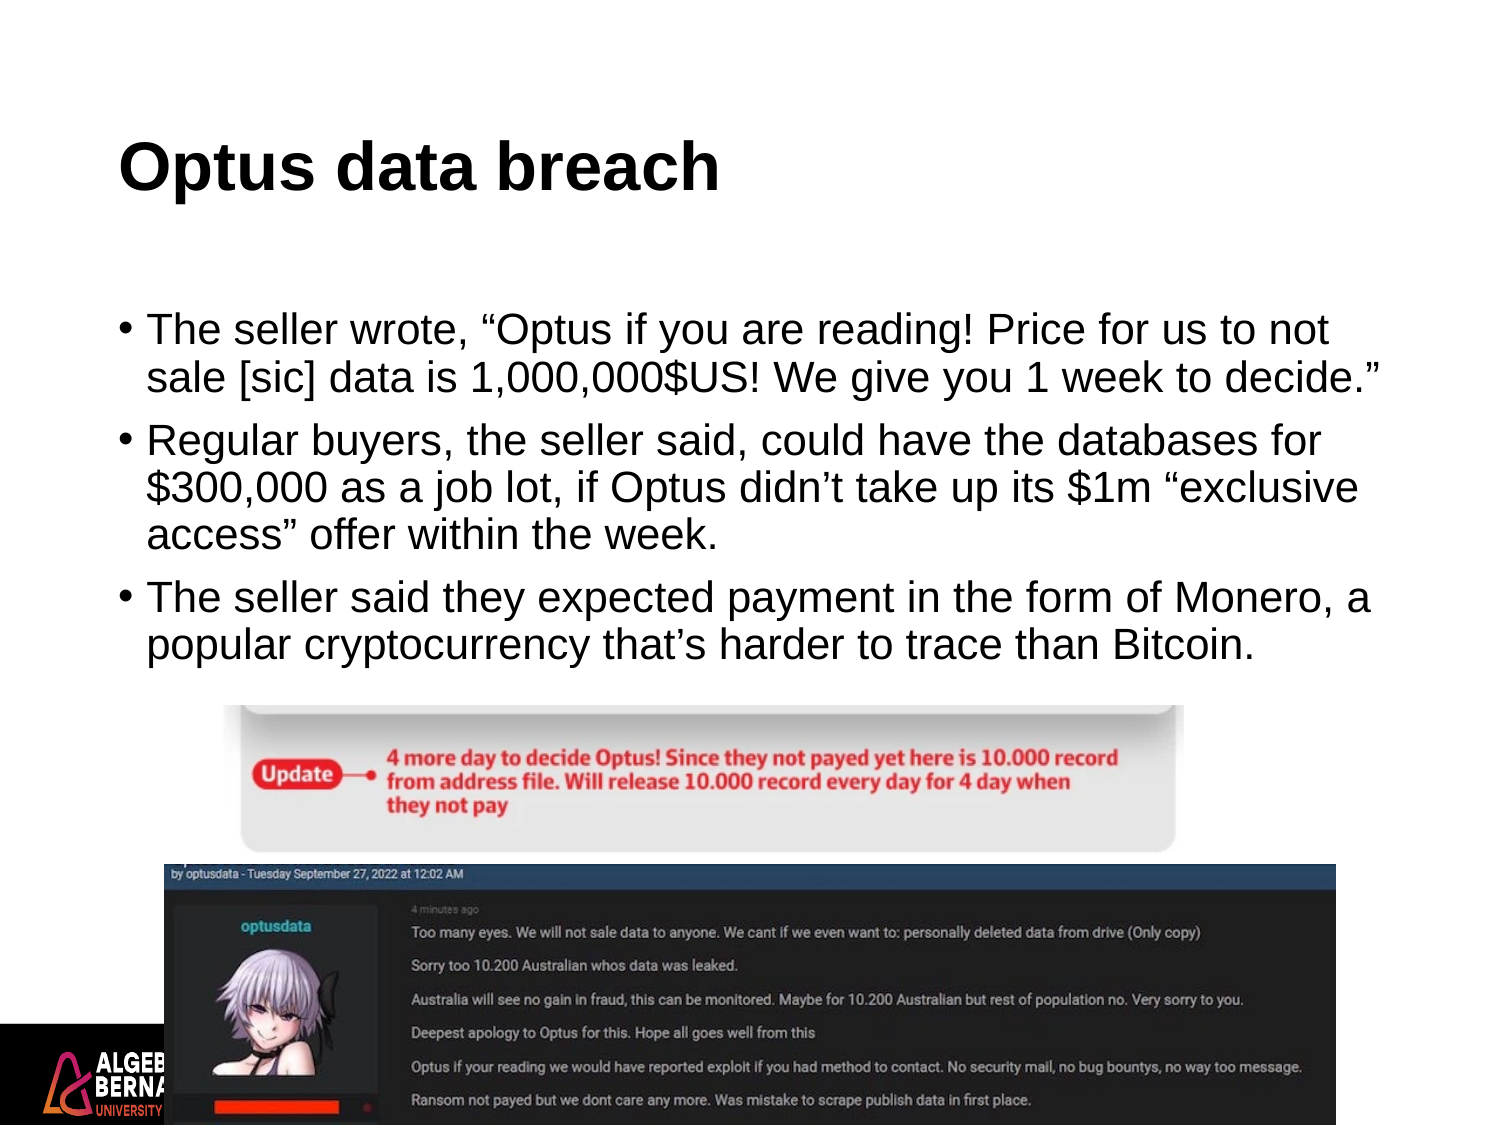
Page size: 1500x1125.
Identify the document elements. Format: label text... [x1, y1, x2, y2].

title Optus data breach [103, 59, 1397, 278]
picture [0, 864, 1468, 1125]
picture [219, 705, 1184, 854]
list The seller wrote, “Optus if you are reading! Price for us to not sale [sic] data is 1,000,000$US! We give you 1 week to decide.” Regular buyers, the seller said, could have the databases for $300,000 as a job lot, if Optus didn’t take up its $1m “exclusive access” offer within the week. The seller said they expected payment in the form of Monero, a popular cryptocurrency that’s harder to trace than Bitcoin. [103, 299, 1397, 1014]
